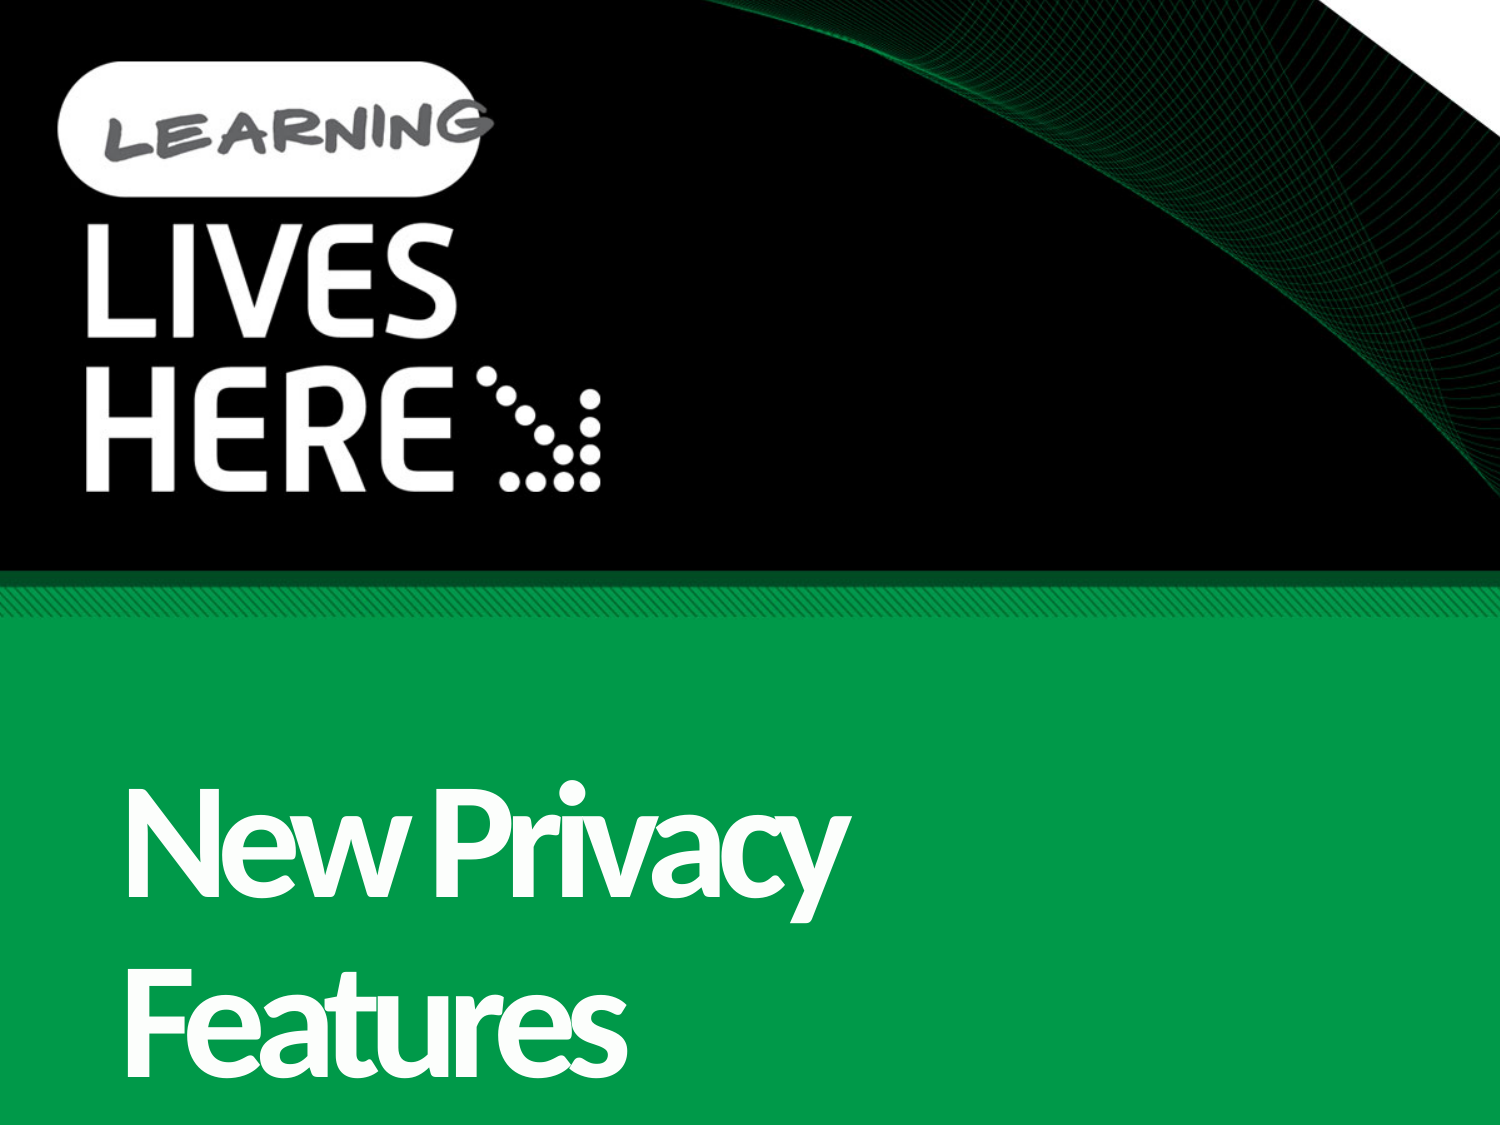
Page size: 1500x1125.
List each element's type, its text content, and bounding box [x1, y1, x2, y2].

picture [0, 0, 1500, 1125]
title New Privacy Features [119, 753, 1375, 878]
